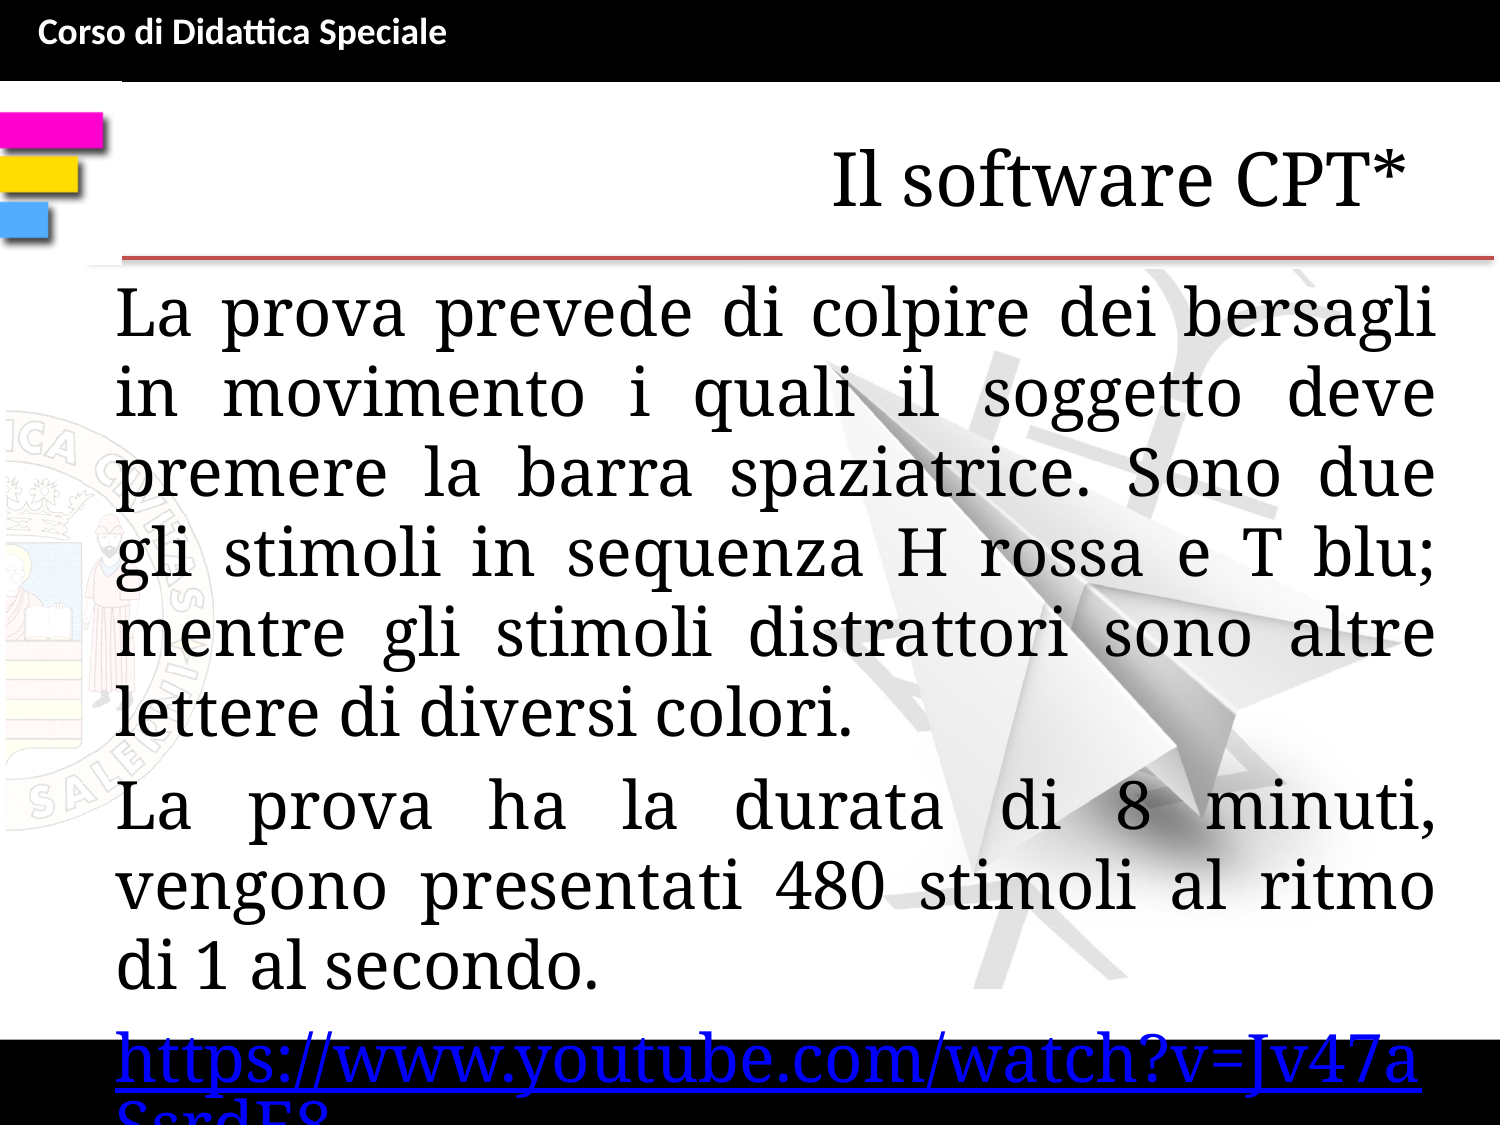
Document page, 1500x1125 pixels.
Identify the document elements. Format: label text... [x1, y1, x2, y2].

list La prova prevede di colpire dei bersagli in movimento i quali il soggetto deve premere la barra spaziatrice. Sono due gli stimoli in sequenza H rossa e T blu; mentre gli stimoli distrattori sono altre lettere di diversi colori. La prova ha la durata di 8 minuti, vengono presentati 480 stimoli al ritmo di 1 al secondo. https://www.youtube.com/watch?v=Jv47aSsrdE8 *Dipartimento di Psicologia Generale- Università di Padova [100, 262, 1454, 1024]
title Il software CPT* [120, 106, 1426, 247]
picture [0, 81, 122, 265]
